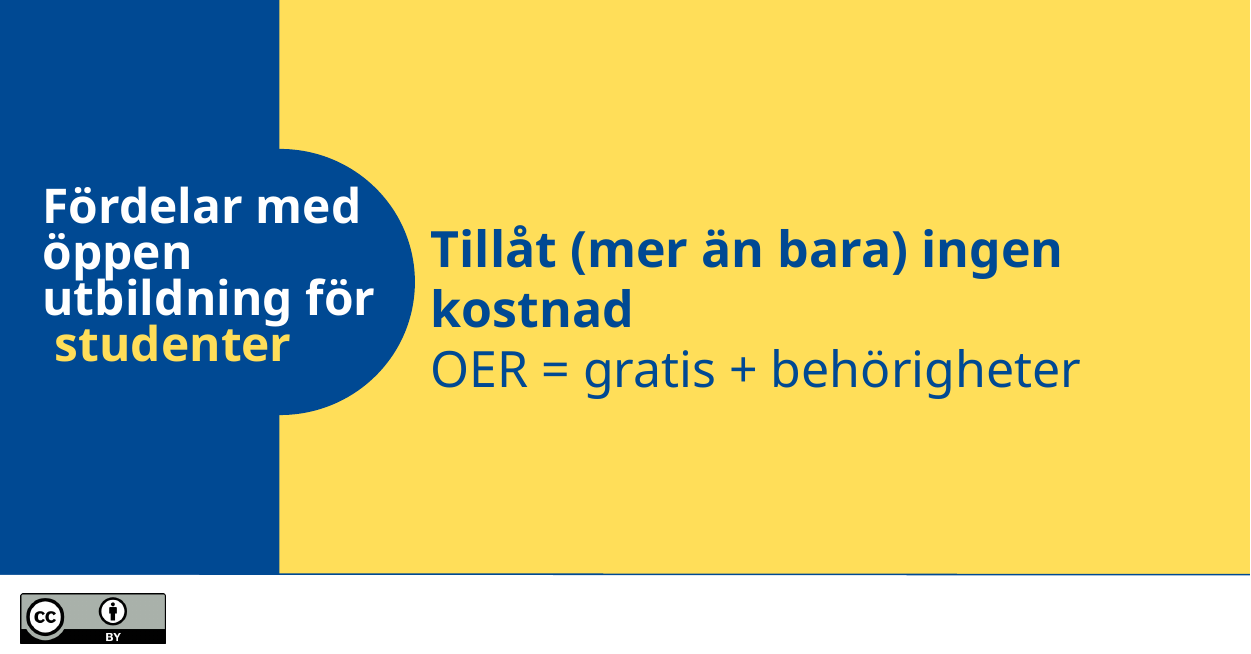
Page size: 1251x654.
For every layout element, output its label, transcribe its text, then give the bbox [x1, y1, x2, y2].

text_box [196, 386, 365, 416]
text_box [392, 207, 415, 357]
text_box [0, 582, 1250, 654]
text_box Tillåt (mer än bara) ingen kostnad OER = gratis + behörigheter [415, 202, 1250, 413]
text_box [0, 0, 280, 573]
picture [20, 592, 166, 645]
text_box [206, 148, 355, 171]
text_box Fördelar med öppen utbildning för studenter [27, 171, 392, 386]
